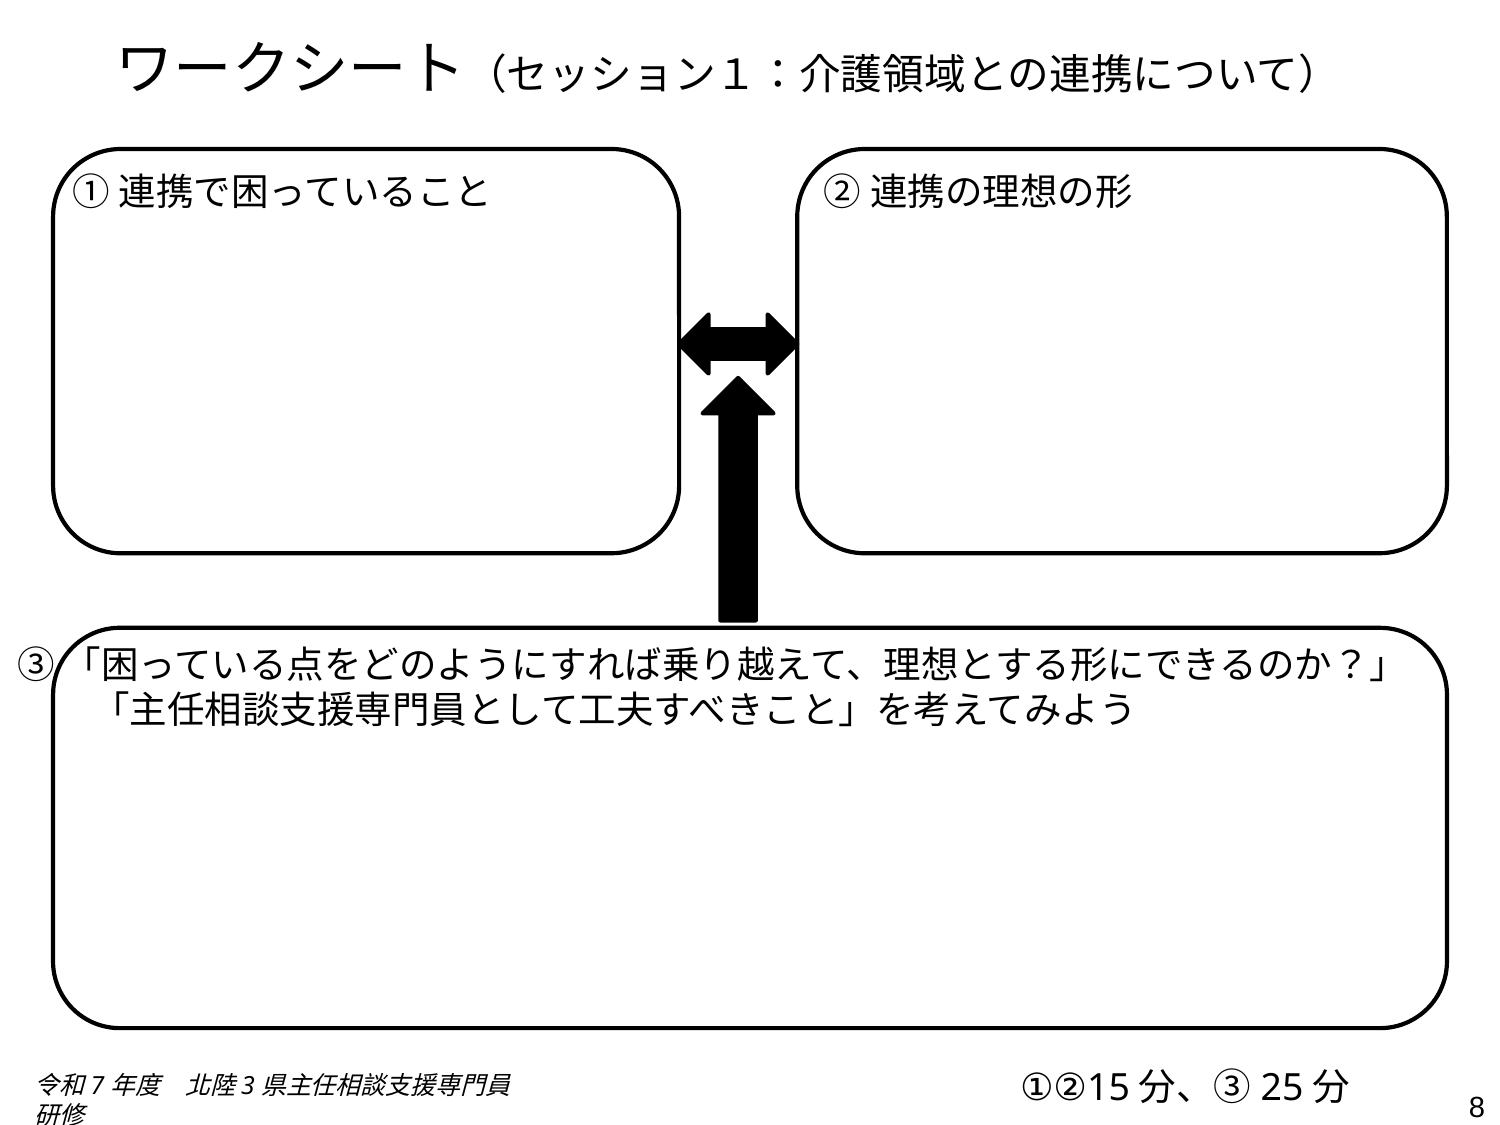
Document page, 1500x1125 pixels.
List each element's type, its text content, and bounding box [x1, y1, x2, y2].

text_box [676, 312, 800, 376]
text_box [50, 639, 1450, 1031]
text_box ①連携で困っていること [57, 160, 507, 221]
text_box ②連携の理想の形 [809, 160, 1148, 221]
text_box [50, 146, 682, 556]
text_box [700, 375, 776, 623]
text_box ③「困っている点をどのようにすれば乗り越えて、理想とする形にできるのか？」 「主任相談支援専門員として工夫すべきこと」を考えてみよう [2, 634, 1422, 739]
text_box [795, 146, 1450, 556]
text_box ①②15分、③25分 [1005, 1055, 1403, 1115]
title ワークシート（セッション１：介護領域との連携について） [53, 30, 1404, 102]
slide_number 8 [1149, 1080, 1500, 1125]
footer 令和7年度 北陸3県主任相談支援専門員研修 [19, 1061, 546, 1106]
text_box [87, 625, 1413, 634]
